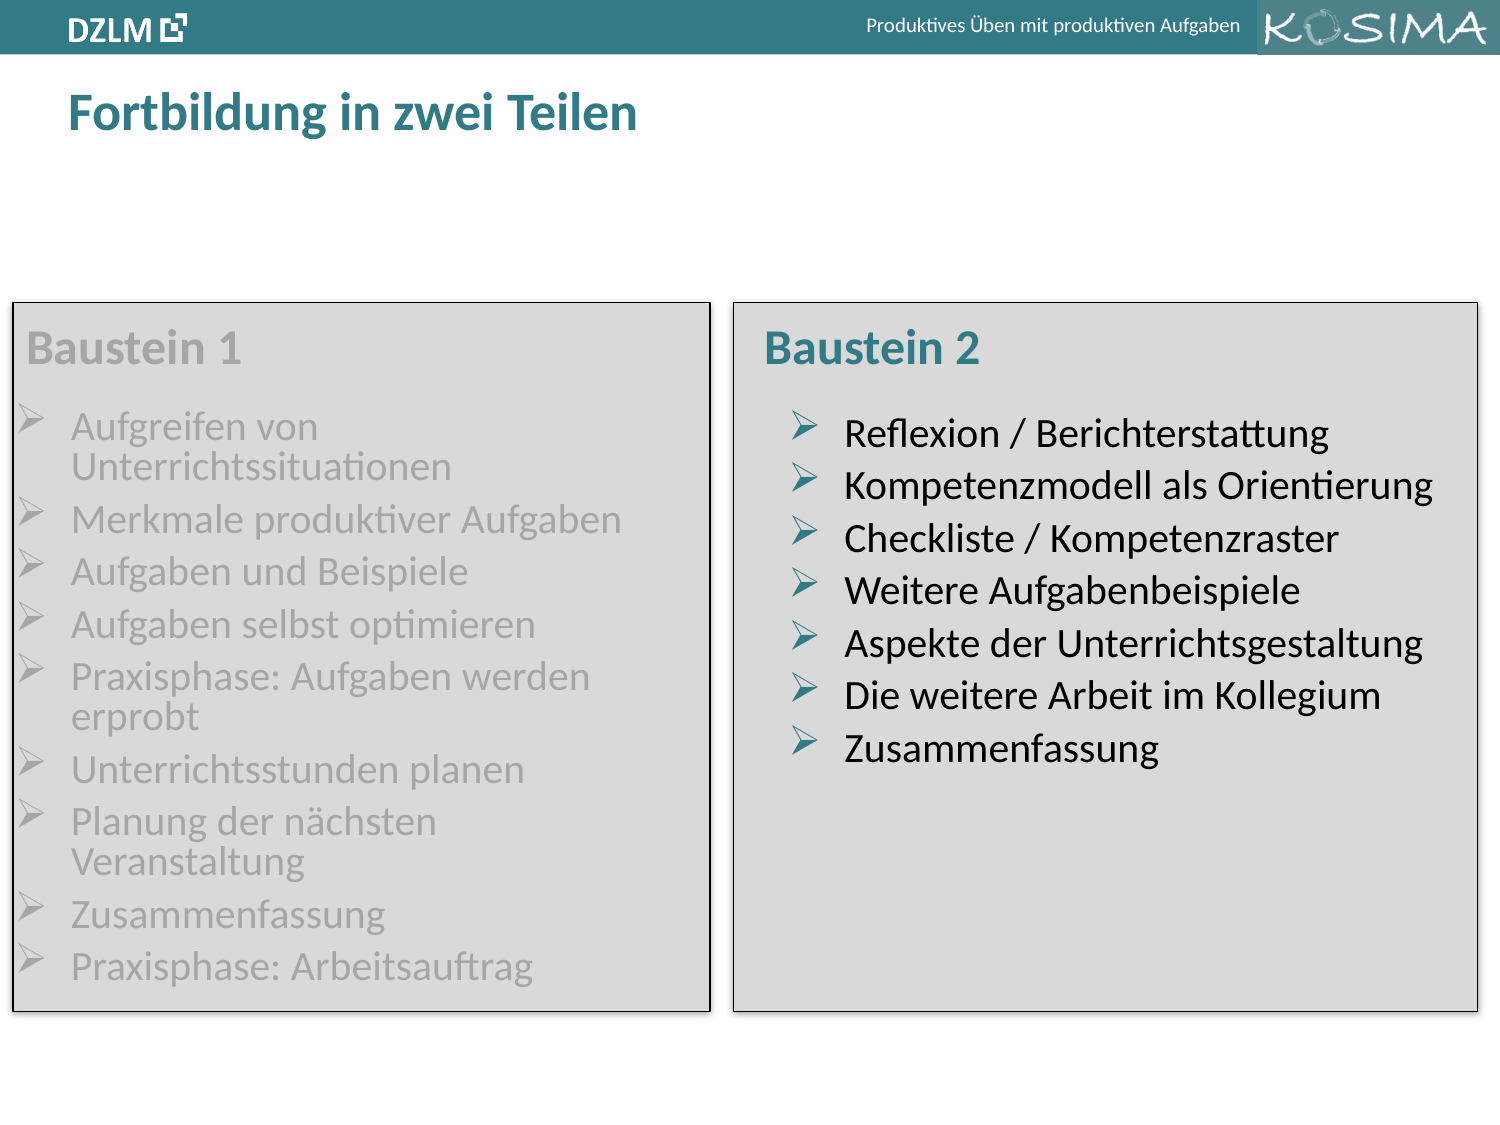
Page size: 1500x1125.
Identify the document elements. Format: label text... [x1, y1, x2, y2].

title Fortbildung in zwei Teilen [53, 68, 1436, 149]
text_box Reflexion / Berichterstattung Kompetenzmodell als Orientierung Checkliste / Kompetenzraster Weitere Aufgabenbeispiele Aspekte der Unterrichtsgestaltung Die weitere Arbeit im Kollegium Zusammenfassung [773, 408, 1500, 778]
text_box [12, 398, 711, 1012]
text_box [12, 302, 711, 314]
list Aufgreifen von Unterrichtssituationen Merkmale produktiver Aufgaben Aufgaben und Beispiele Aufgaben selbst optimieren Praxisphase: Aufgaben werden erprobt Unterrichtsstunden planen Planung der nächsten Veranstaltung Zusammenfassung Praxisphase: Arbeitsauftrag [0, 408, 686, 1095]
text_box [733, 302, 1478, 1012]
list Baustein 1 Baustein 2 [0, 314, 1411, 398]
